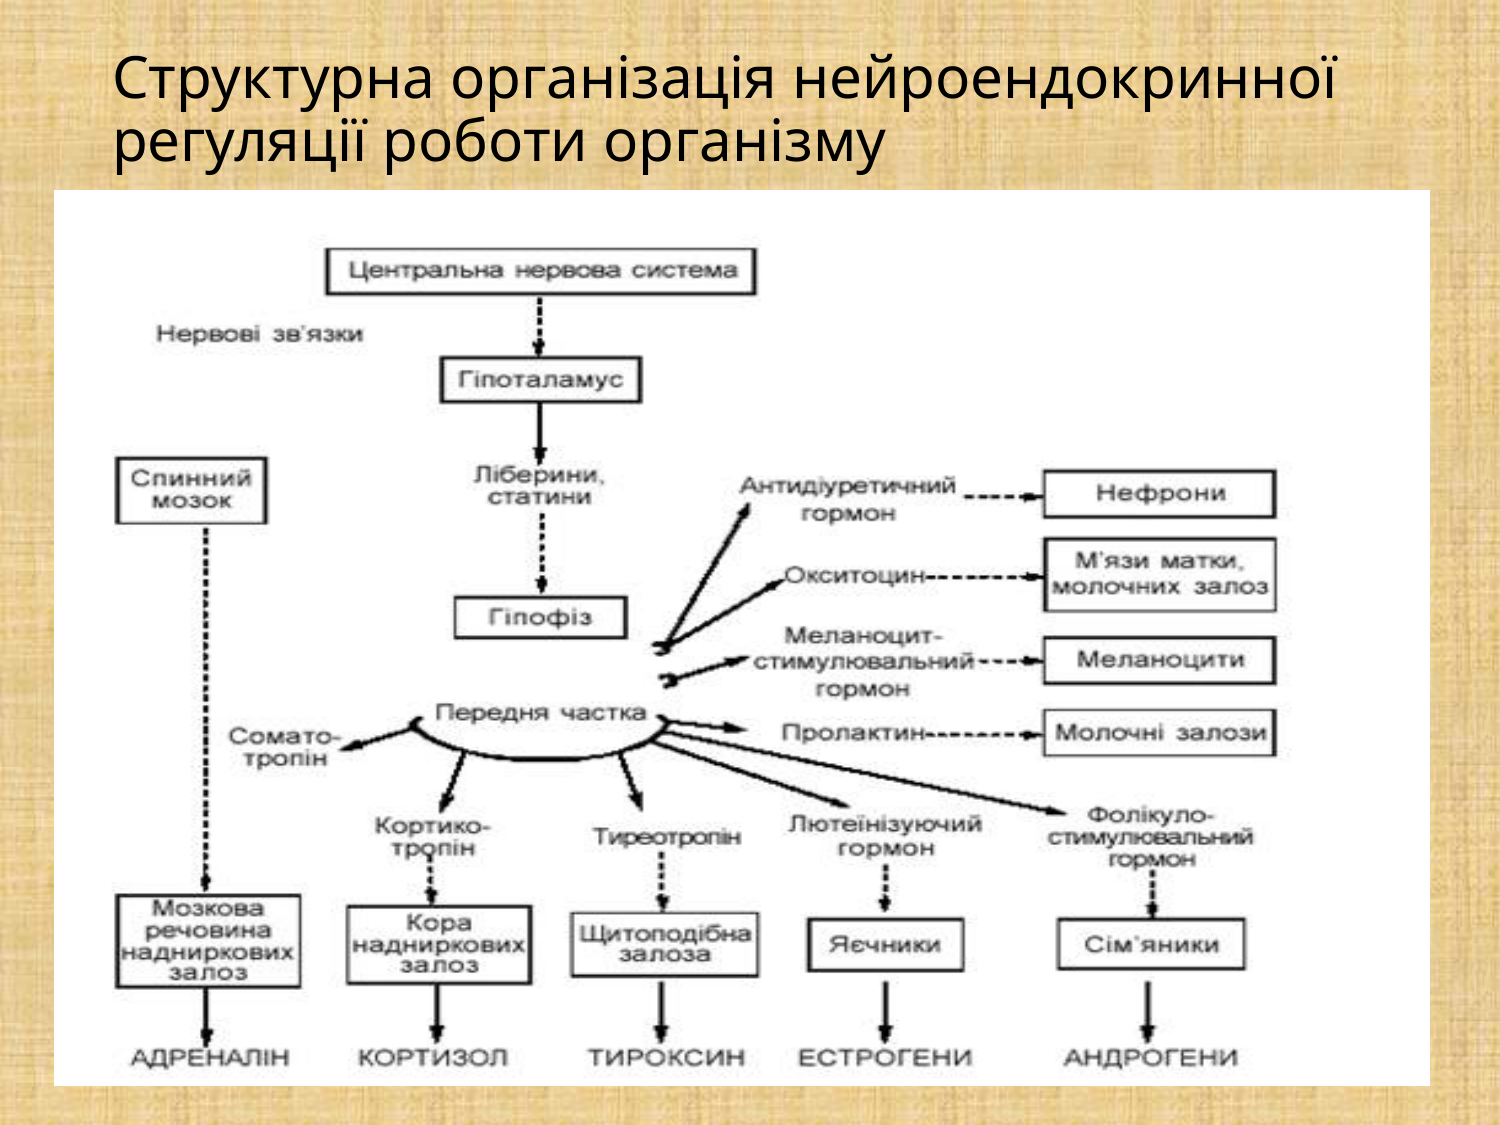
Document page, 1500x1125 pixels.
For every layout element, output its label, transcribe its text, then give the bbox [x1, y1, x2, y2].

picture [0, 0, 1500, 1125]
title Структурна організація нейроендокринної регуляції роботи організму [96, 53, 1392, 170]
